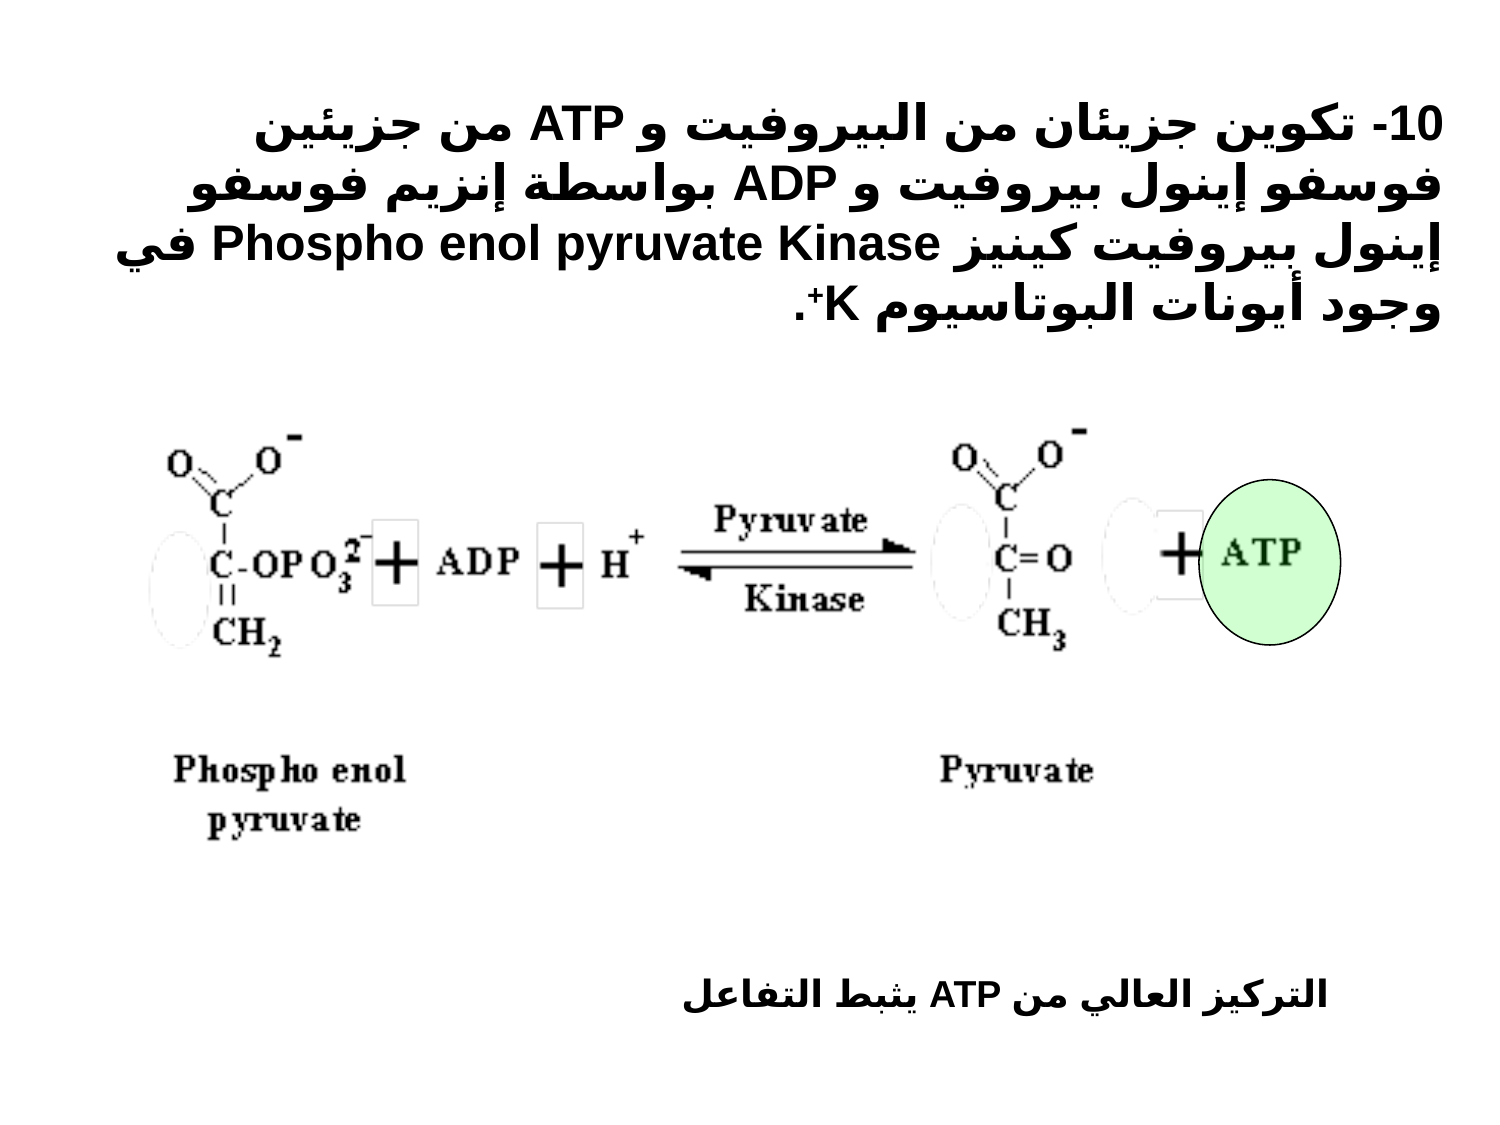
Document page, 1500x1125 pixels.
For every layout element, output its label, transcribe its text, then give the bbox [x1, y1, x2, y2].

text_box التركيز العالي من ATP يثبط التفاعل [666, 962, 1344, 1023]
text_box 10- تكوين جزيئان من البيروفيت و ATP من جزيئين فوسفو إينول بيروفيت و ADP بواسطة إنزيم فوسفو إينول بيروفيت كينيز Phospho enol pyruvate Kinase في وجود أيونات البوتاسيوم K+. [88, 82, 1459, 338]
picture [123, 407, 1318, 882]
text_box [1323, 507, 1341, 617]
